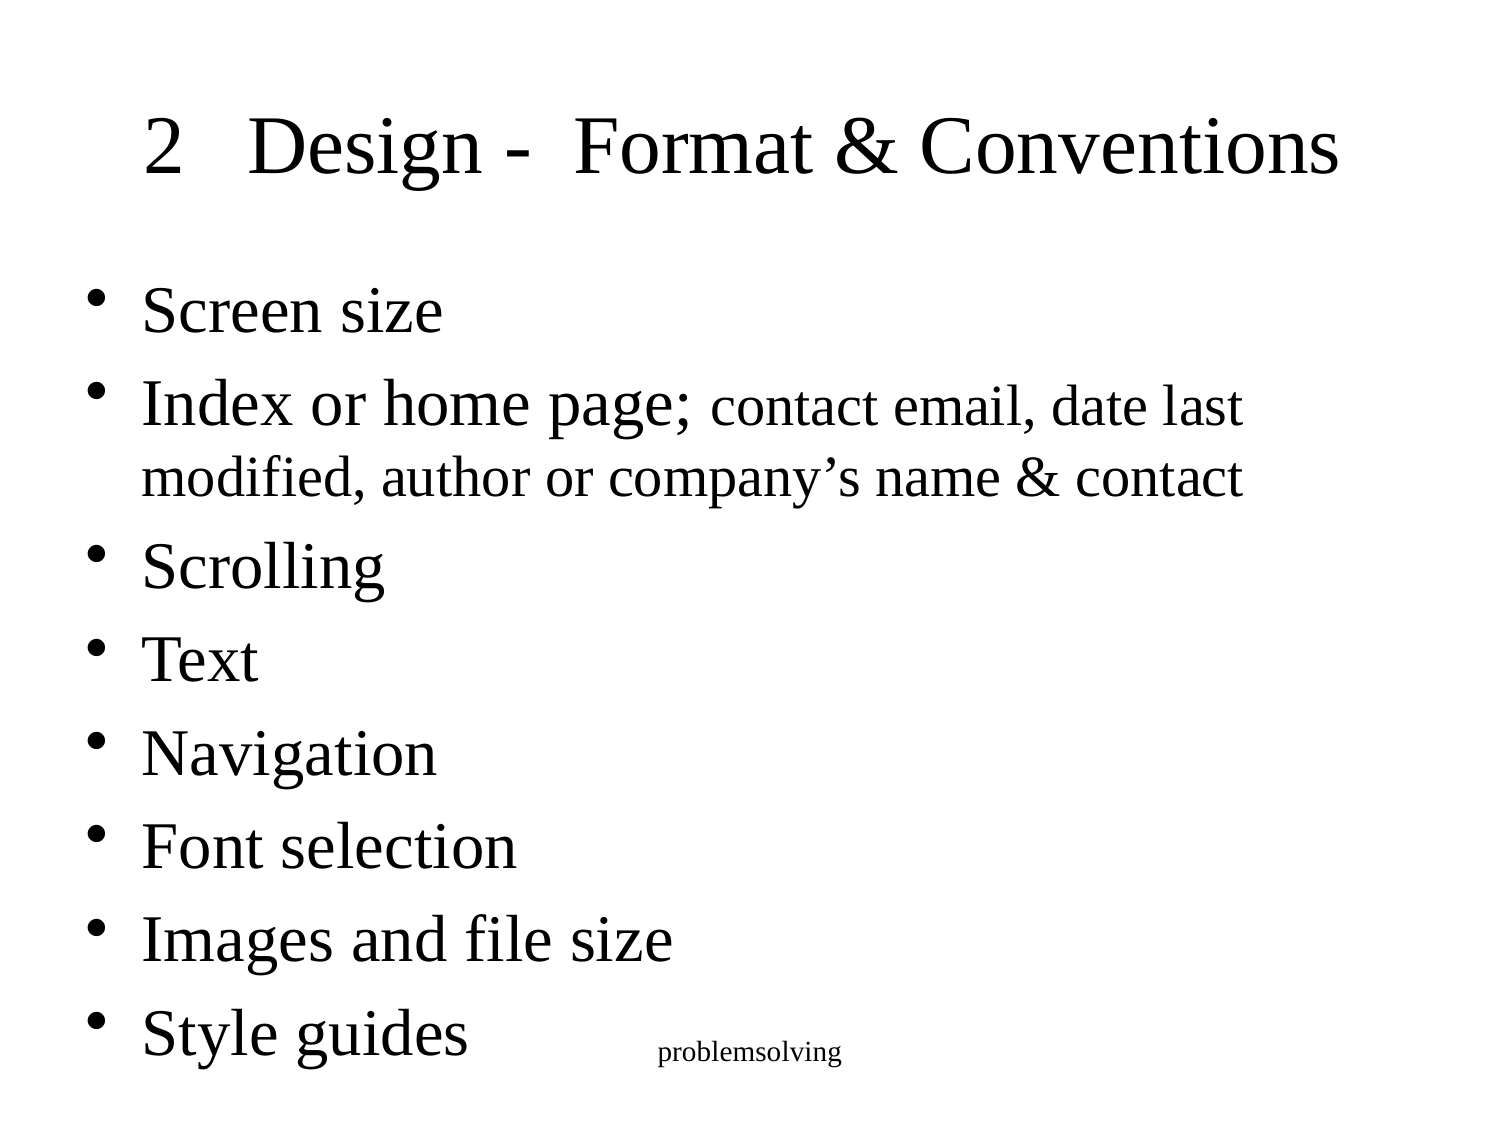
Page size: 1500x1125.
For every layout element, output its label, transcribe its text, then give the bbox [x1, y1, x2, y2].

title 2 Design - Format & Conventions [105, 46, 1381, 235]
list Screen size Index or home page; contact email, date last modified, author or company’s name & contact Scrolling Text Navigation Font selection Images and file size Style guides [70, 257, 1454, 1125]
